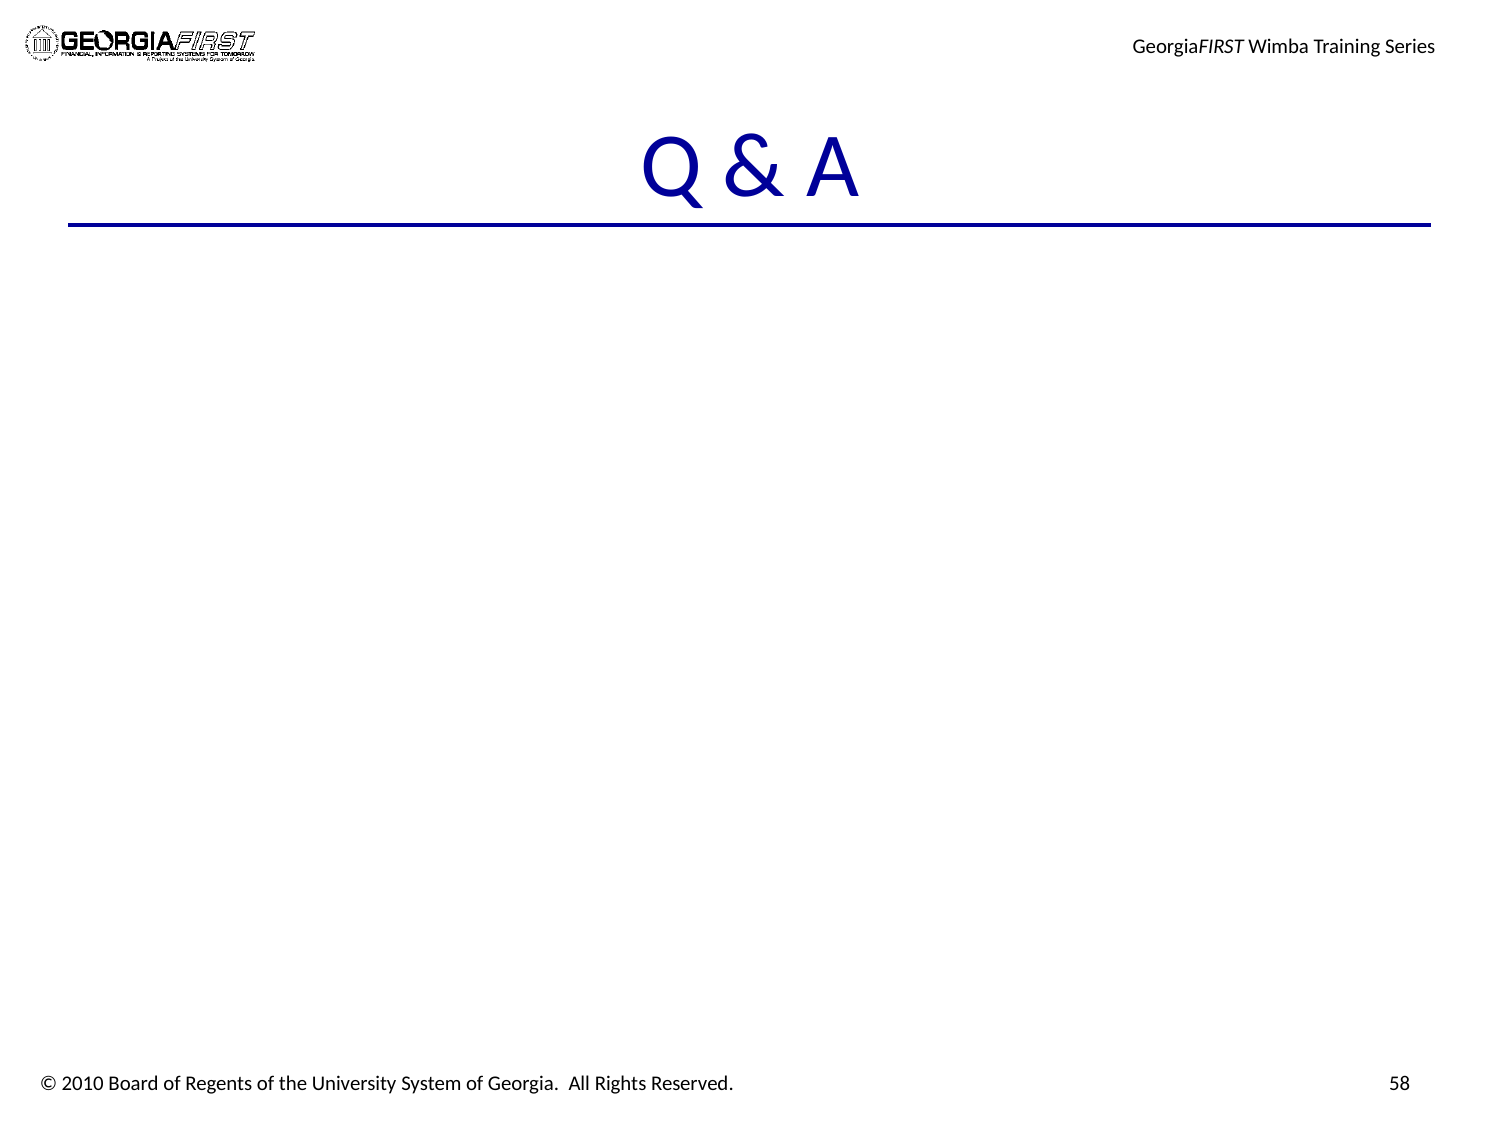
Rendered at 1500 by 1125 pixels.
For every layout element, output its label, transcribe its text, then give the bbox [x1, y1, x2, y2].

title Q & A [75, 87, 1425, 233]
picture [24, 24, 255, 63]
